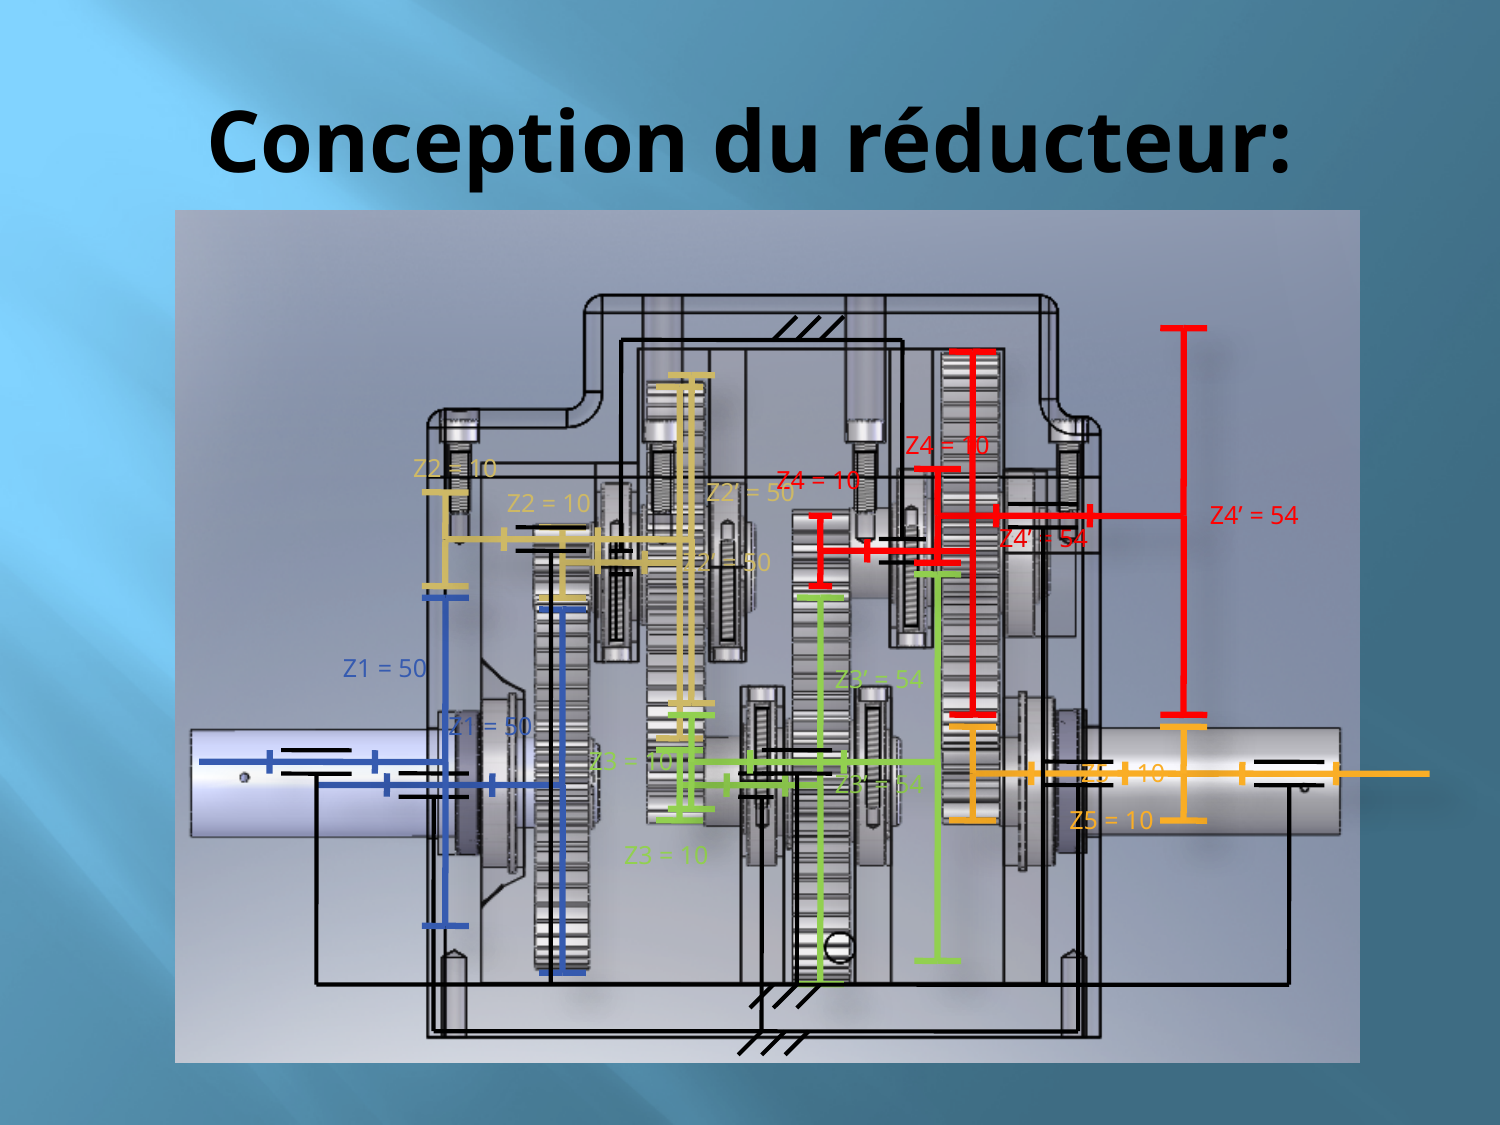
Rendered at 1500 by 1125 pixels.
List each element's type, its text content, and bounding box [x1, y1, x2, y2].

title Conception du réducteur: [75, 45, 1425, 233]
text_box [316, 316, 1219, 327]
picture [175, 210, 1360, 1063]
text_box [198, 327, 1430, 1009]
